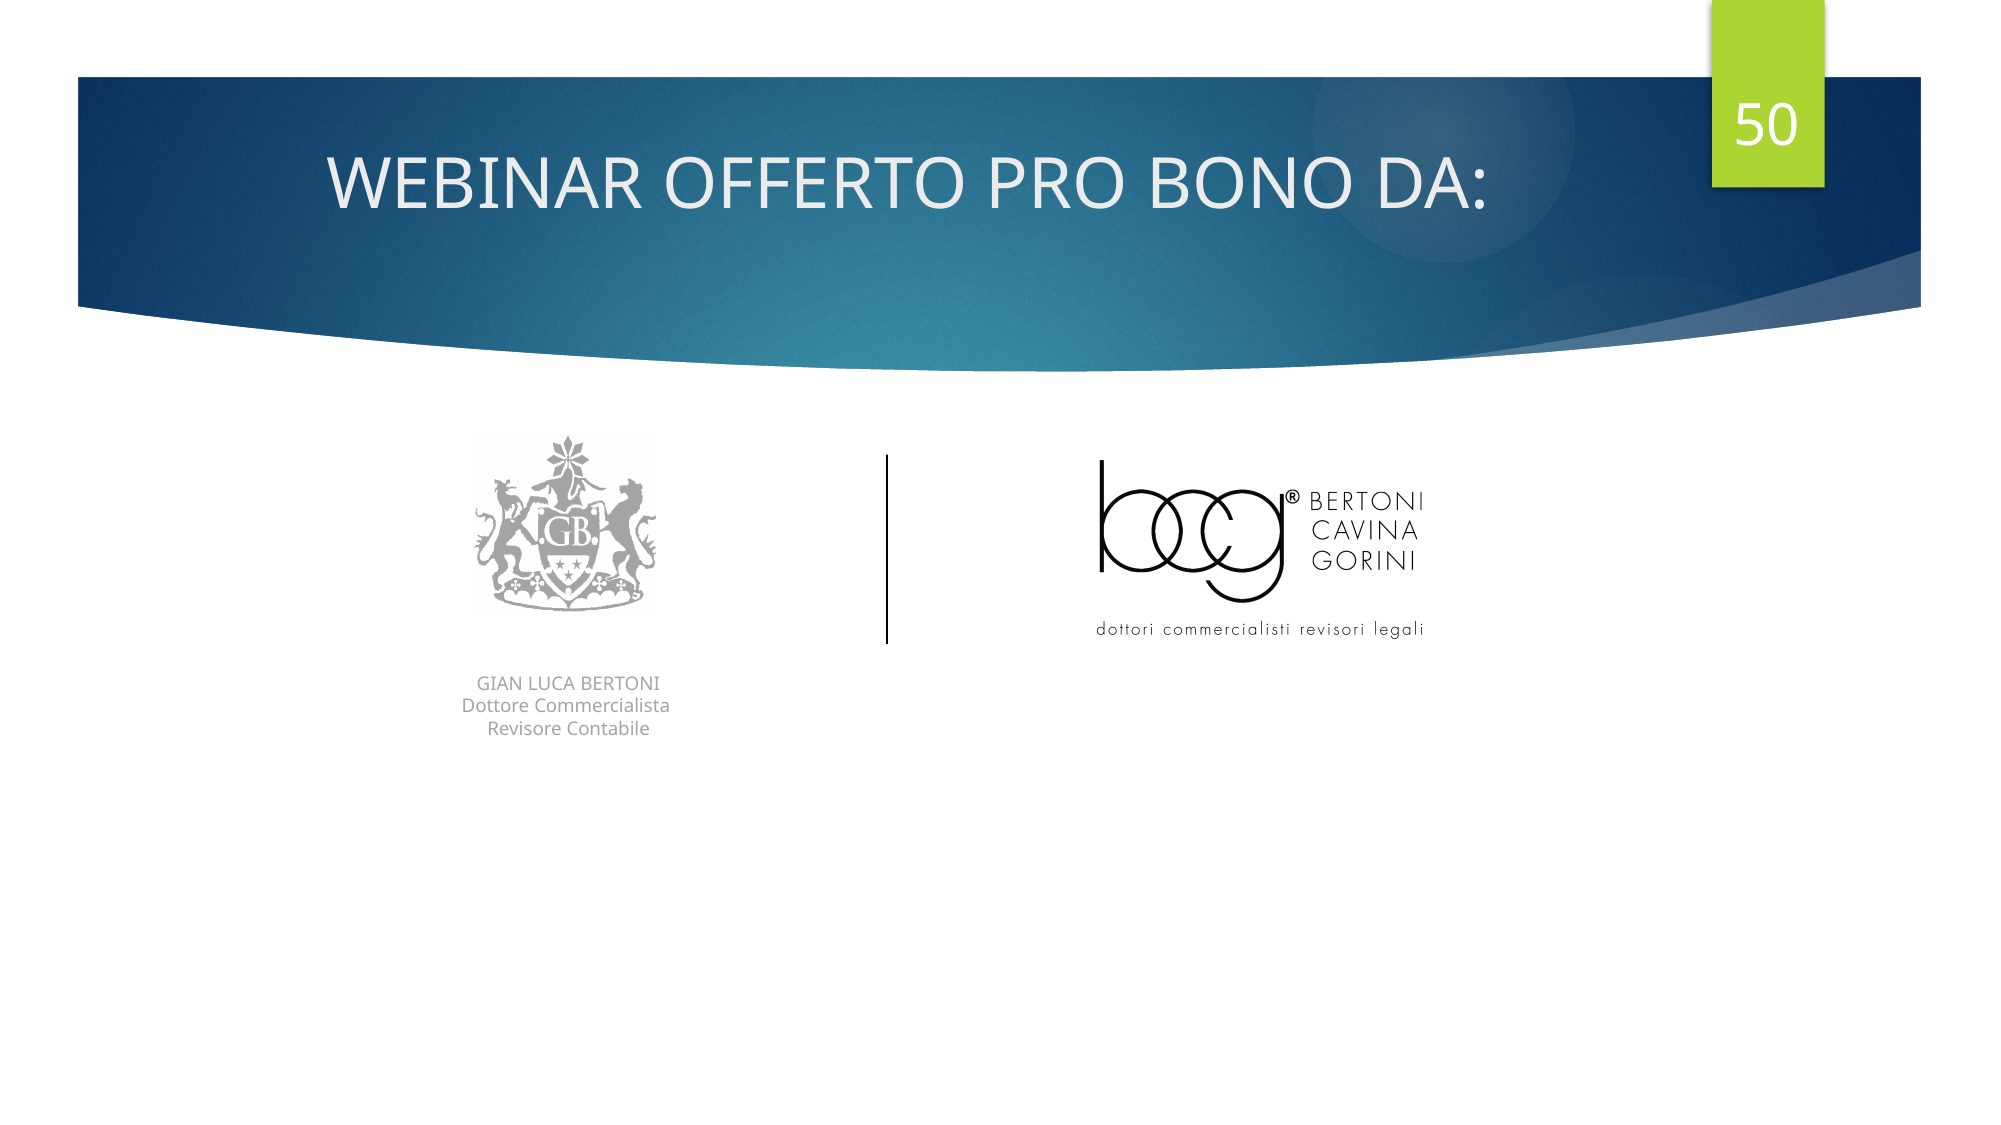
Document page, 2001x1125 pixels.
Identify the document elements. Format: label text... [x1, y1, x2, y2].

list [472, 433, 659, 615]
title WEBINAR OFFERTO PRO BONO DA: [189, 174, 1627, 276]
slide_number 50 [1698, 48, 1836, 175]
picture [1087, 377, 1432, 722]
text_box GIAN LUCA BERTONI Dottore Commercialista Revisore Contabile [425, 664, 716, 747]
